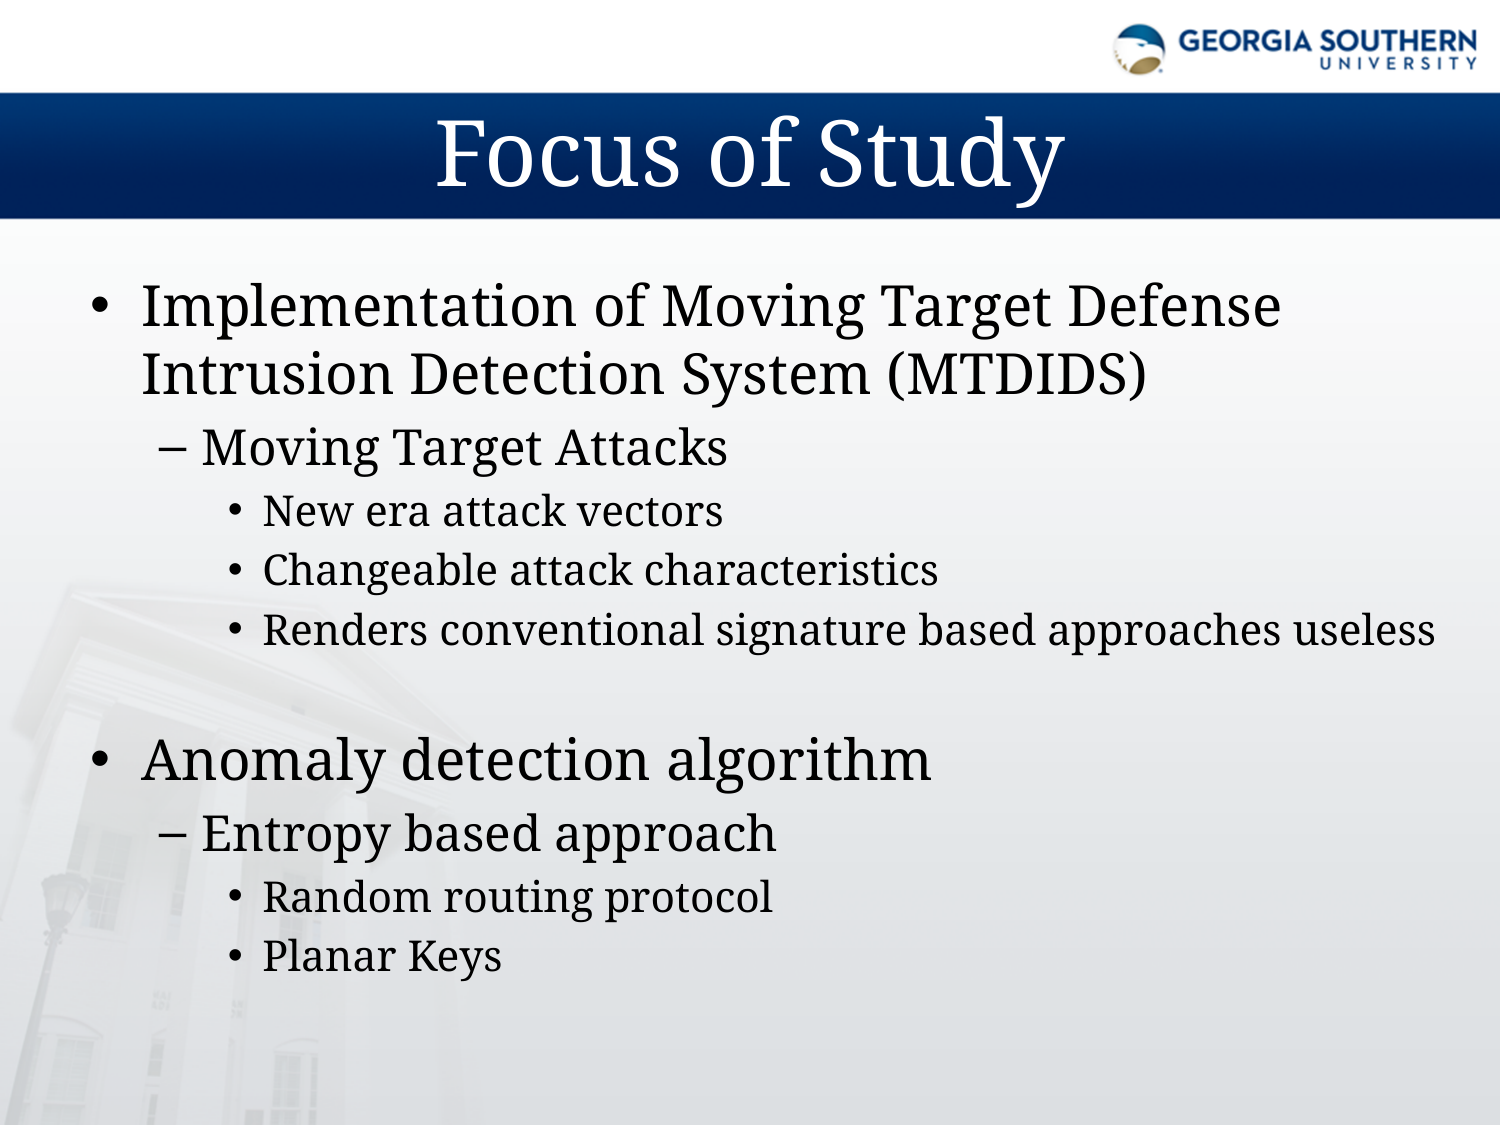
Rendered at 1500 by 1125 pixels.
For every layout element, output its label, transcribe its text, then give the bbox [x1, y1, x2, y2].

title Focus of Study [75, 56, 1425, 244]
list Implementation of Moving Target Defense Intrusion Detection System (MTDIDS) Moving Target Attacks New era attack vectors Changeable attack characteristics Renders conventional signature based approaches useless Anomaly detection algorithm Entropy based approach Random routing protocol Planar Keys [75, 262, 1463, 1005]
picture [0, 0, 1500, 1125]
